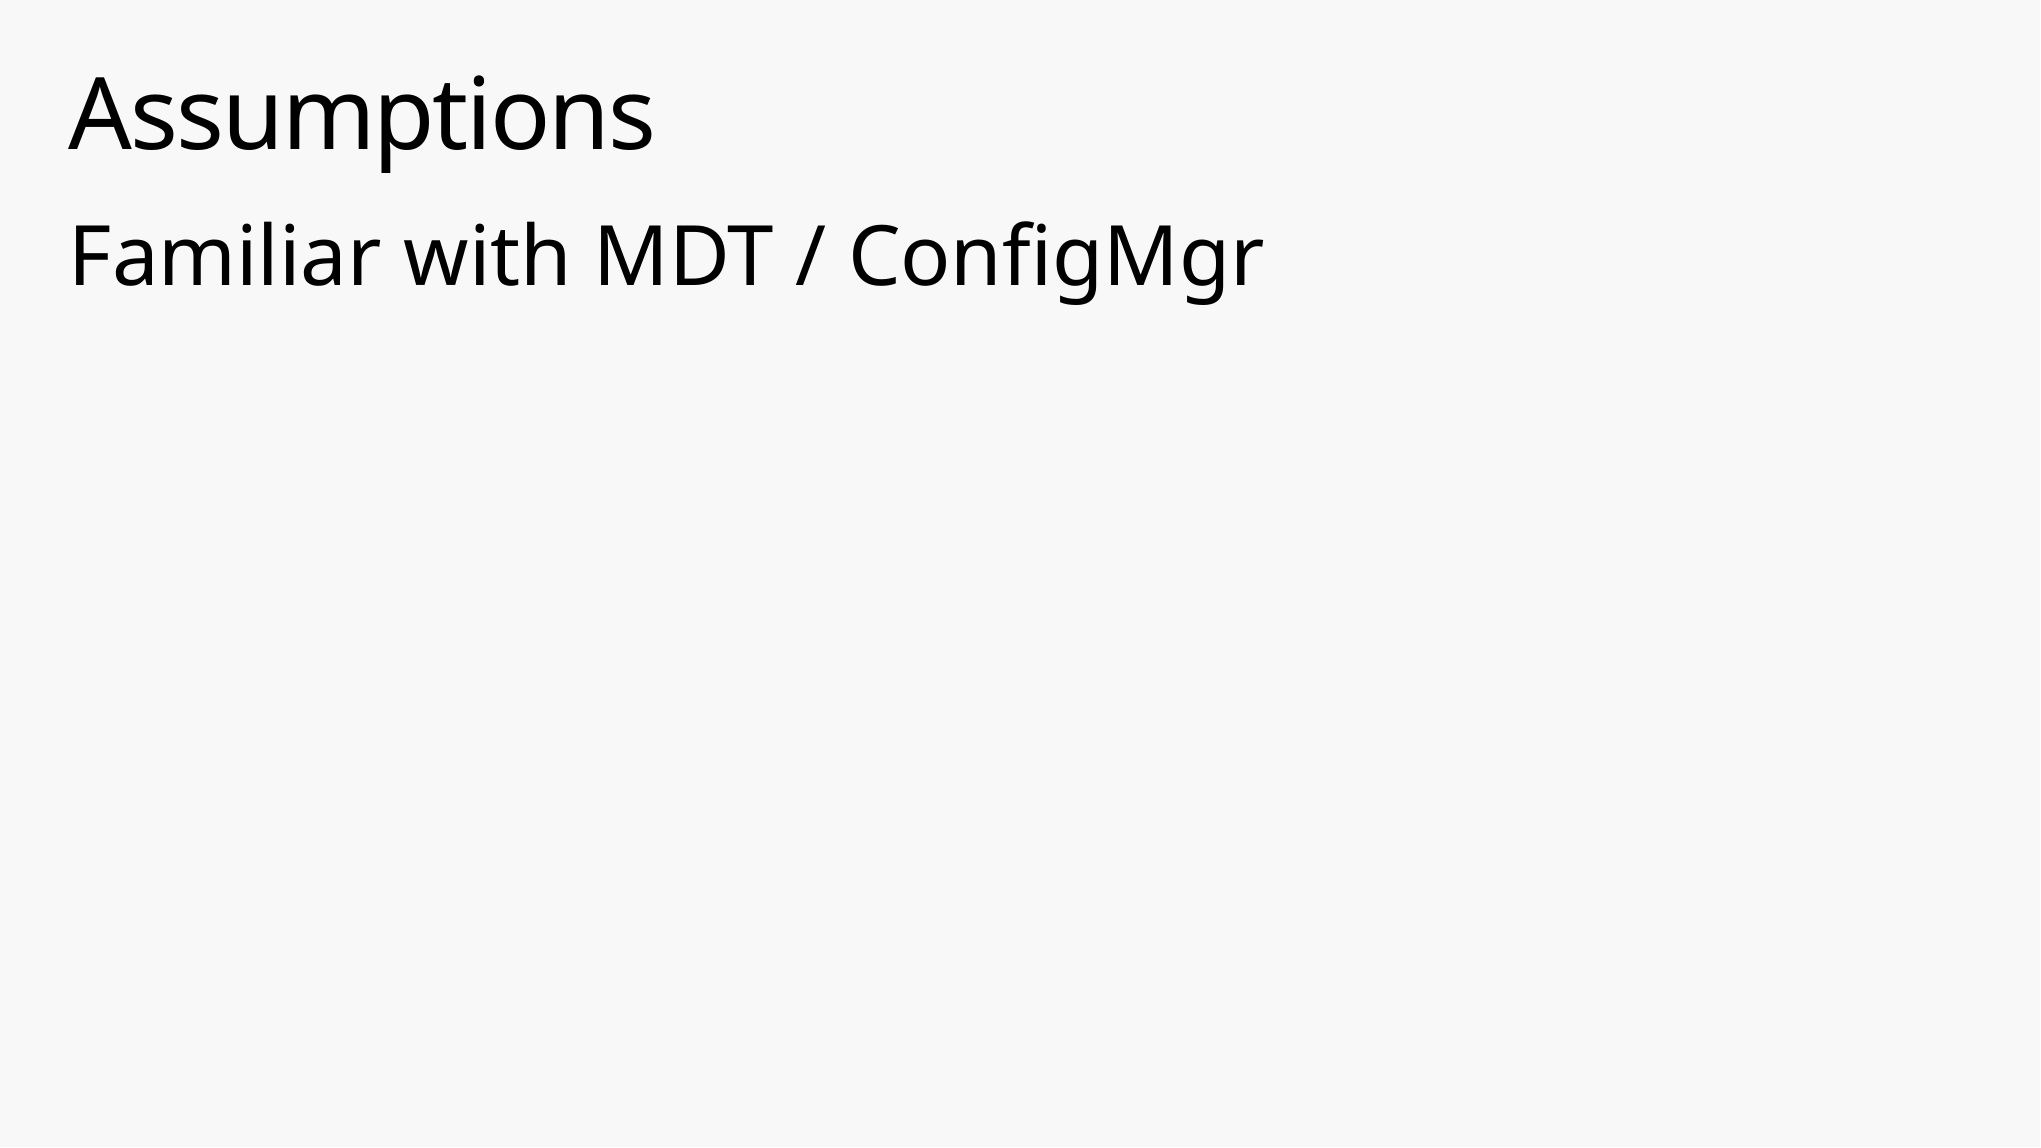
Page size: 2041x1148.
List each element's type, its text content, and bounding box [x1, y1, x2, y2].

title Assumptions [45, 48, 1996, 198]
list Familiar with MDT / ConfigMgr [45, 198, 1996, 321]
